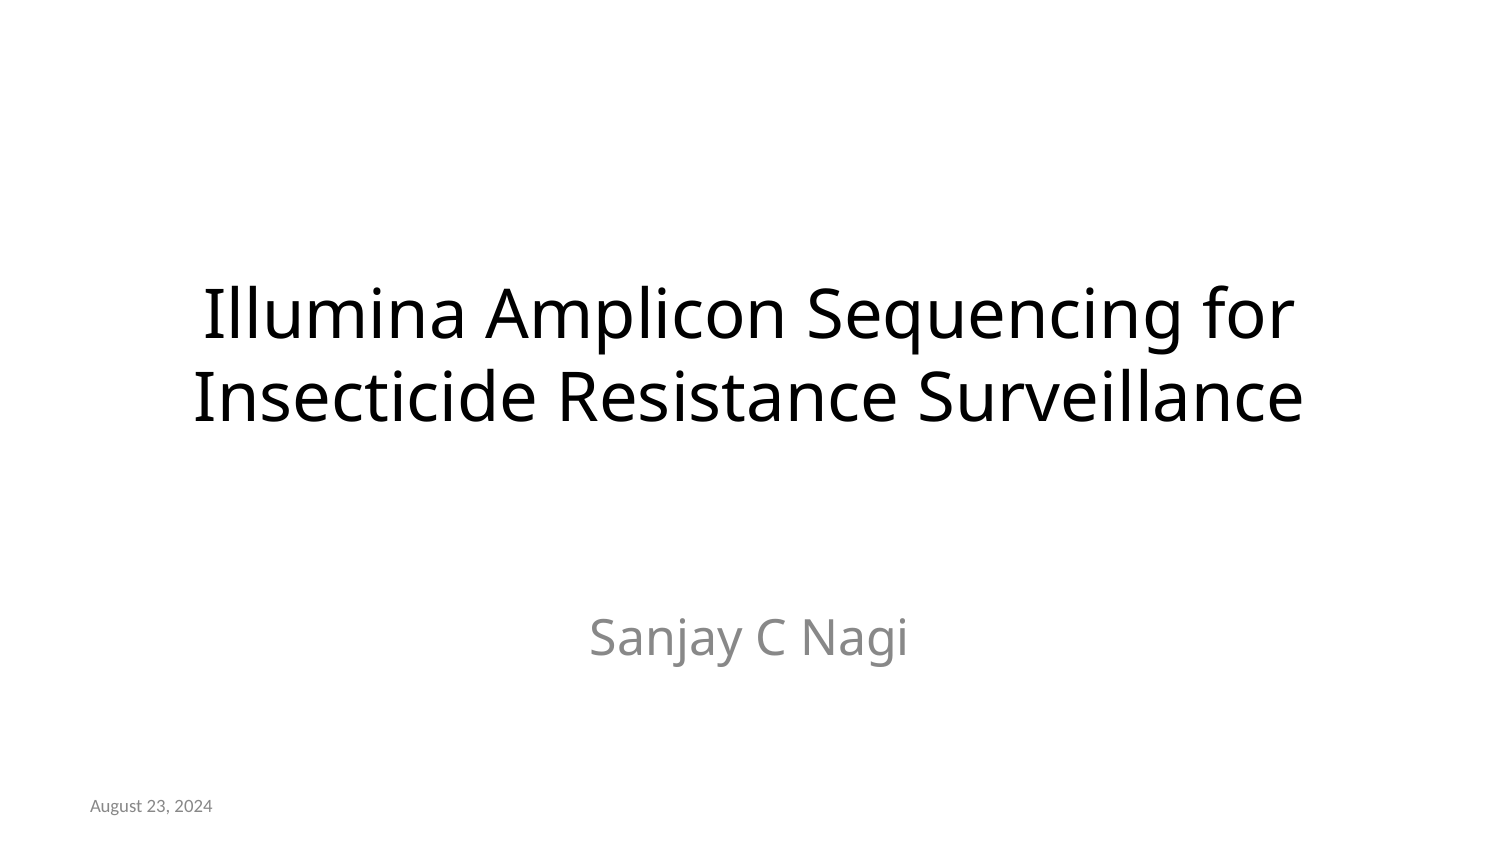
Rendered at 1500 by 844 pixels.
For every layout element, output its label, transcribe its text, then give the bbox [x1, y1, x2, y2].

title Illumina Amplicon Sequencing for Insecticide Resistance Surveillance [112, 262, 1388, 443]
subtitle Sanjay C Nagi [225, 478, 1275, 694]
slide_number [75, 782, 425, 827]
